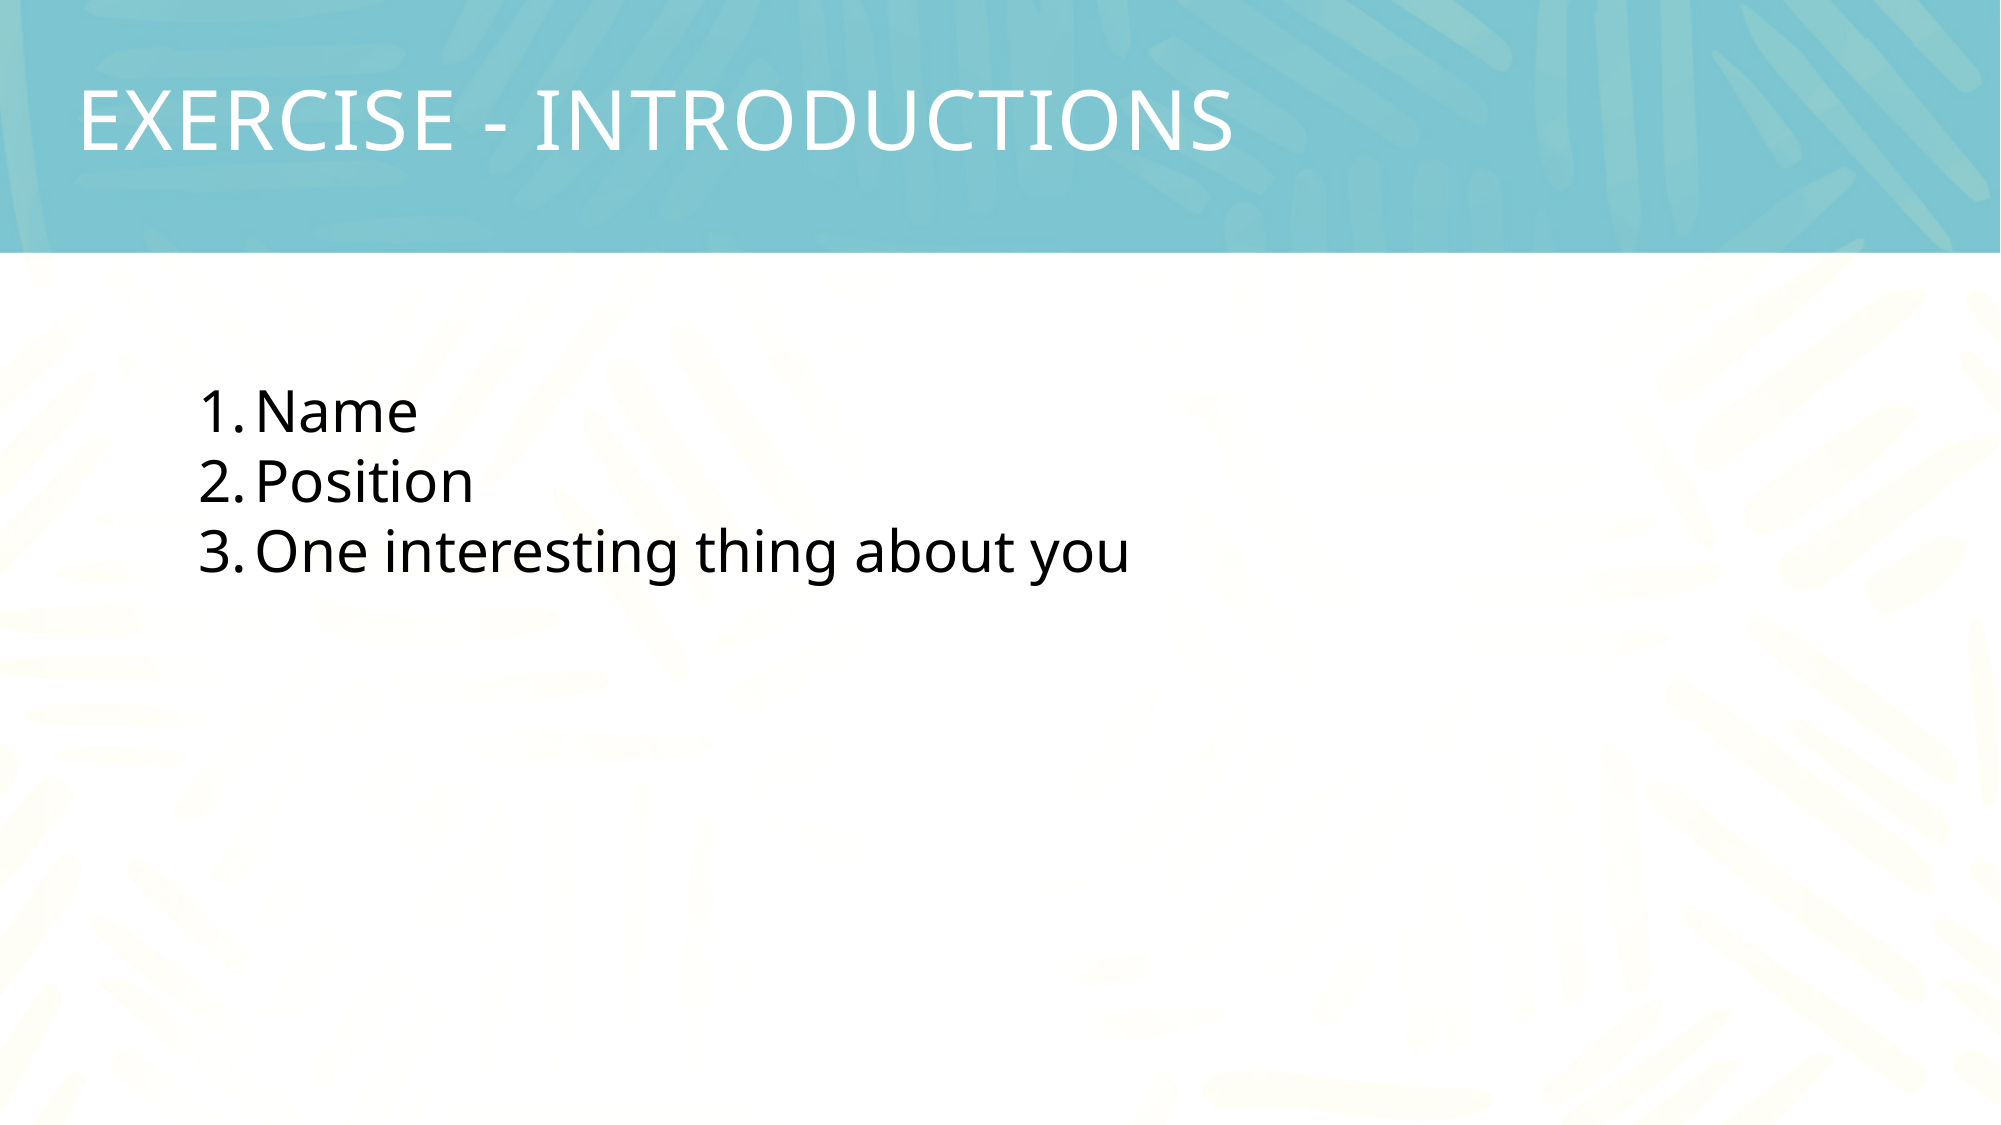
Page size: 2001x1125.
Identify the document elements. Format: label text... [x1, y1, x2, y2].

picture [0, 0, 2000, 1125]
title EXERCISE - INTRODUCTIONS [61, 33, 1938, 220]
text_box Name Position One interesting thing about you [183, 366, 1422, 592]
